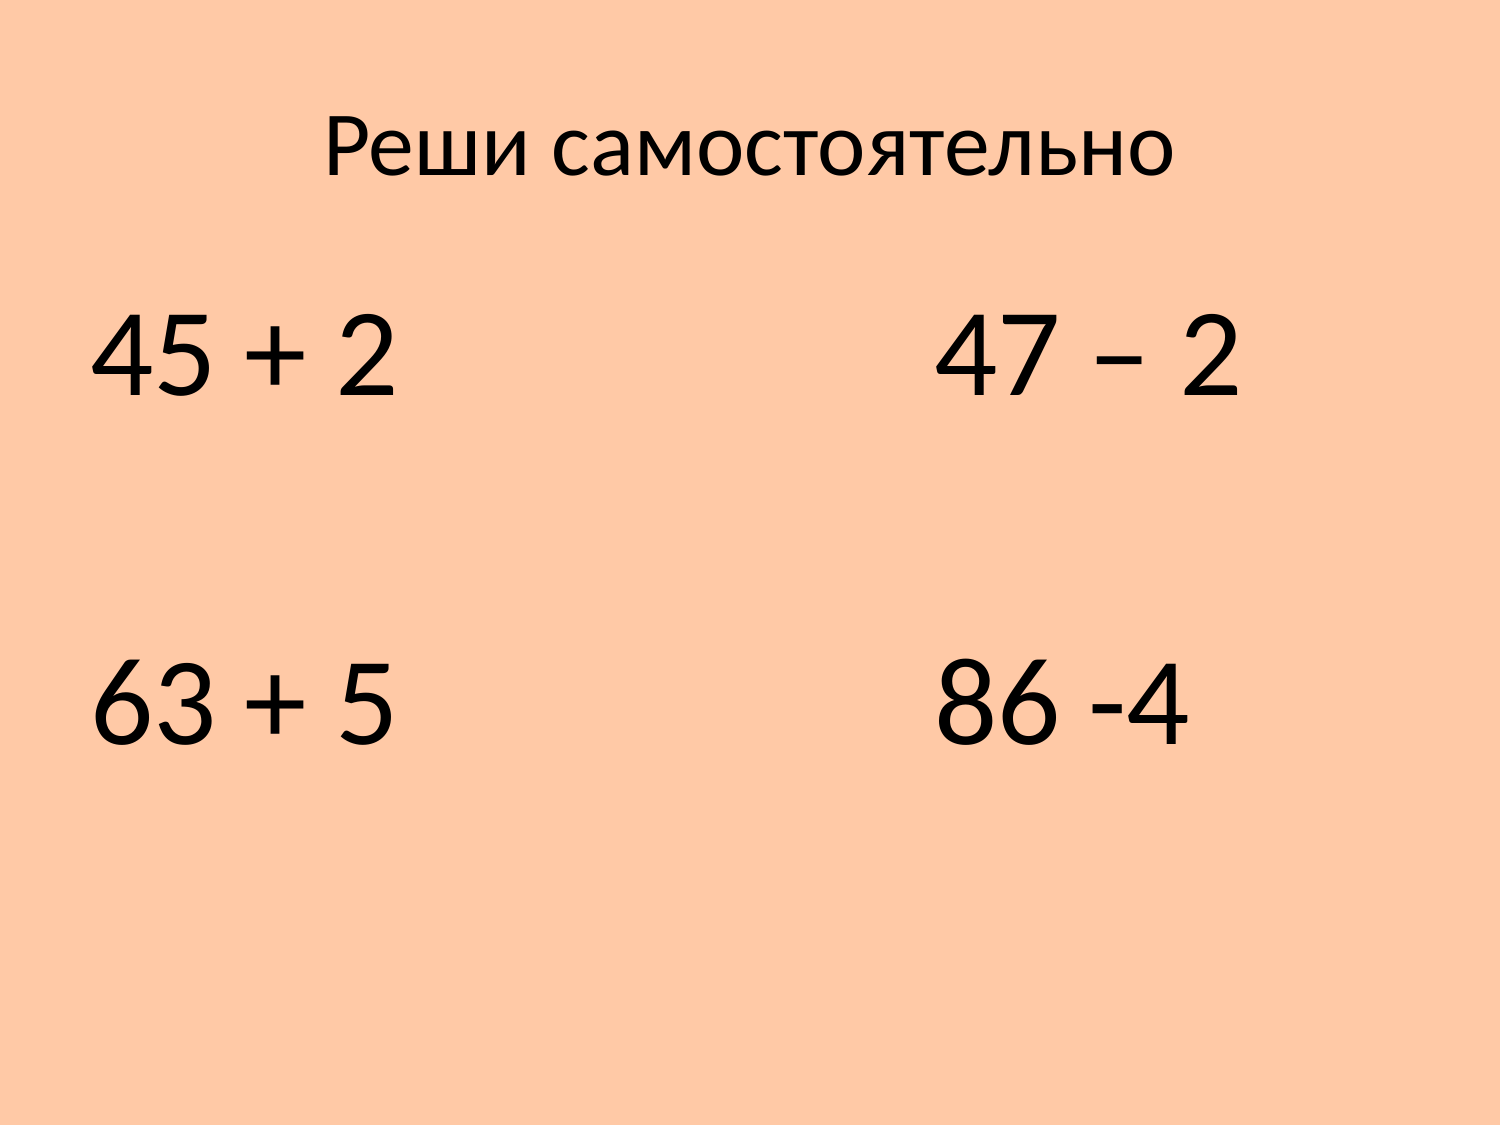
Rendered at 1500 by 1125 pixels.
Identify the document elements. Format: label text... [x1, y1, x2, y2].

list 45 + 2 47 – 2 63 + 5 86 -4 [75, 262, 1425, 1005]
title Реши самостоятельно [75, 45, 1425, 233]
